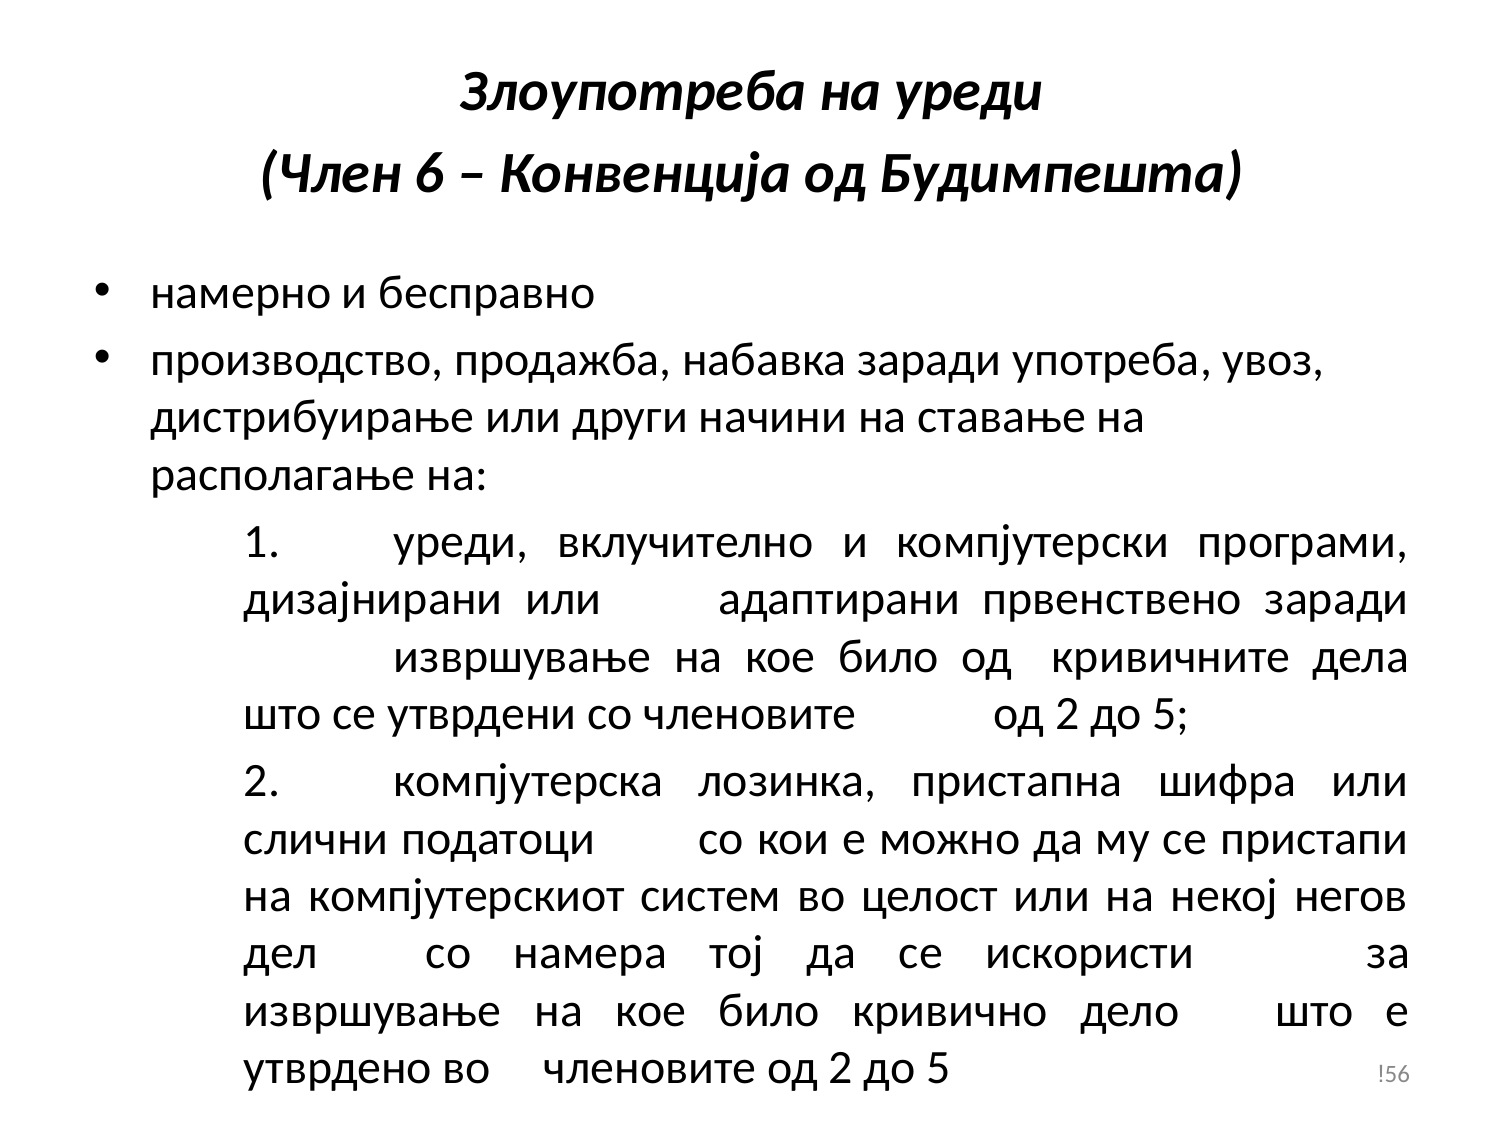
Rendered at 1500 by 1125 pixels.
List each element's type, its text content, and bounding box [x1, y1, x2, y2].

list Злоупотреба на уреди (Член 6 – Конвенција од Будимпешта) намерно и бесправно производство, продажба, набавка заради употреба, увоз, дистрибуирање или други начини на ставање на располагање на: 1. уреди, вклучително и компјутерски програми, дизајнирани или адаптирани првенствено заради извршување на кое било од кривичните дела што се утврдени со членовите од 2 до 5; 2. компјутерска лозинка, пристапна шифра или слични податоци со кои е можно да му се пристапи на компјутерскиот систем во целост или на некој негов дел со намера тој да се искористи за извршување на кое било кривично дело што е утврдено во членовите од 2 до 5 [78, 45, 1425, 996]
slide_number !56 [1074, 1042, 1425, 1103]
